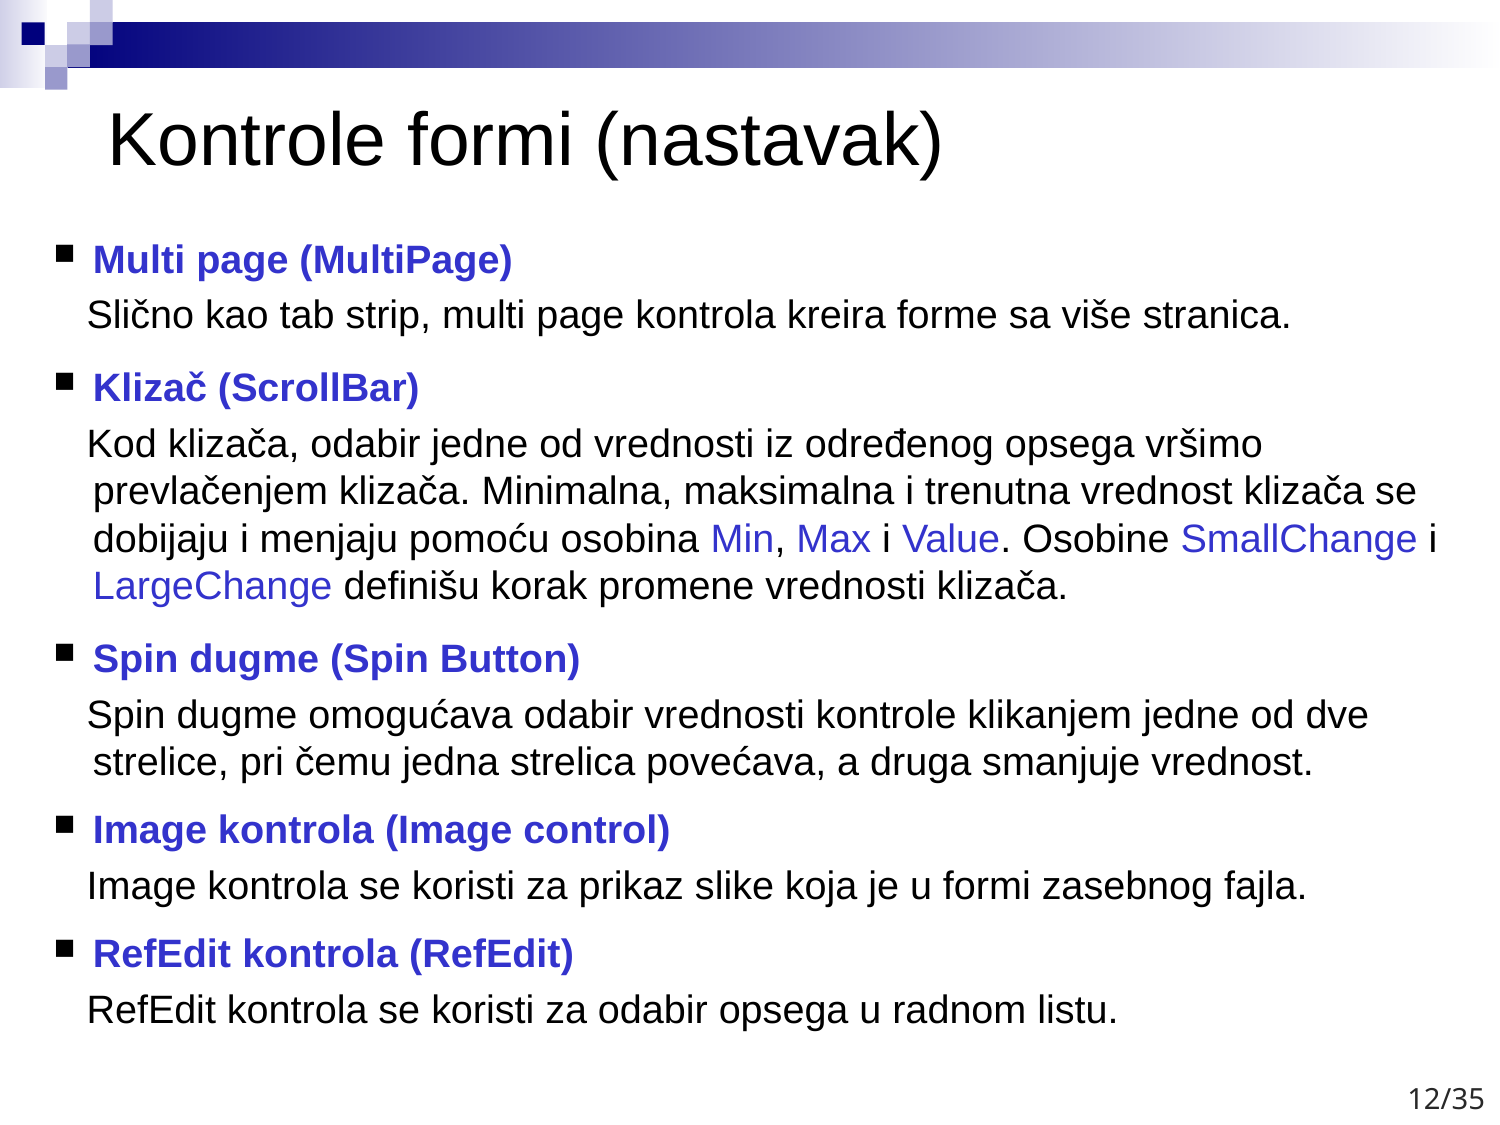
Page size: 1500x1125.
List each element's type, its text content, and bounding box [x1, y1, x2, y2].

title Kontrole formi (nastavak) [92, 75, 961, 197]
text_box 12/35 [1374, 1072, 1500, 1123]
list Multi page (MultiPage) Slično kao tab strip, multi page kontrola kreira forme sa više stranica. Klizač (ScrollBar) Kod klizača, odabir jedne od vrednosti iz određenog opsega vršimo prevlačenjem klizača. Minimalna, maksimalna i trenutna vrednost klizača se dobijaju i menjaju pomoću osobina Min, Max i Value. Osobine SmallChange i LargeChange definišu korak promene vrednosti klizača. Spin dugme (Spin Button) Spin dugme omogućava odabir vrednosti kontrole klikanjem jedne od dve strelice, pri čemu jedna strelica povećava, a druga smanjuje vrednost. Image kontrola (Image control) Image kontrola se koristi za prikaz slike koja je u formi zasebnog fajla. RefEdit kontrola (RefEdit) RefEdit kontrola se koristi za odabir opsega u radnom listu. [44, 226, 1451, 1043]
